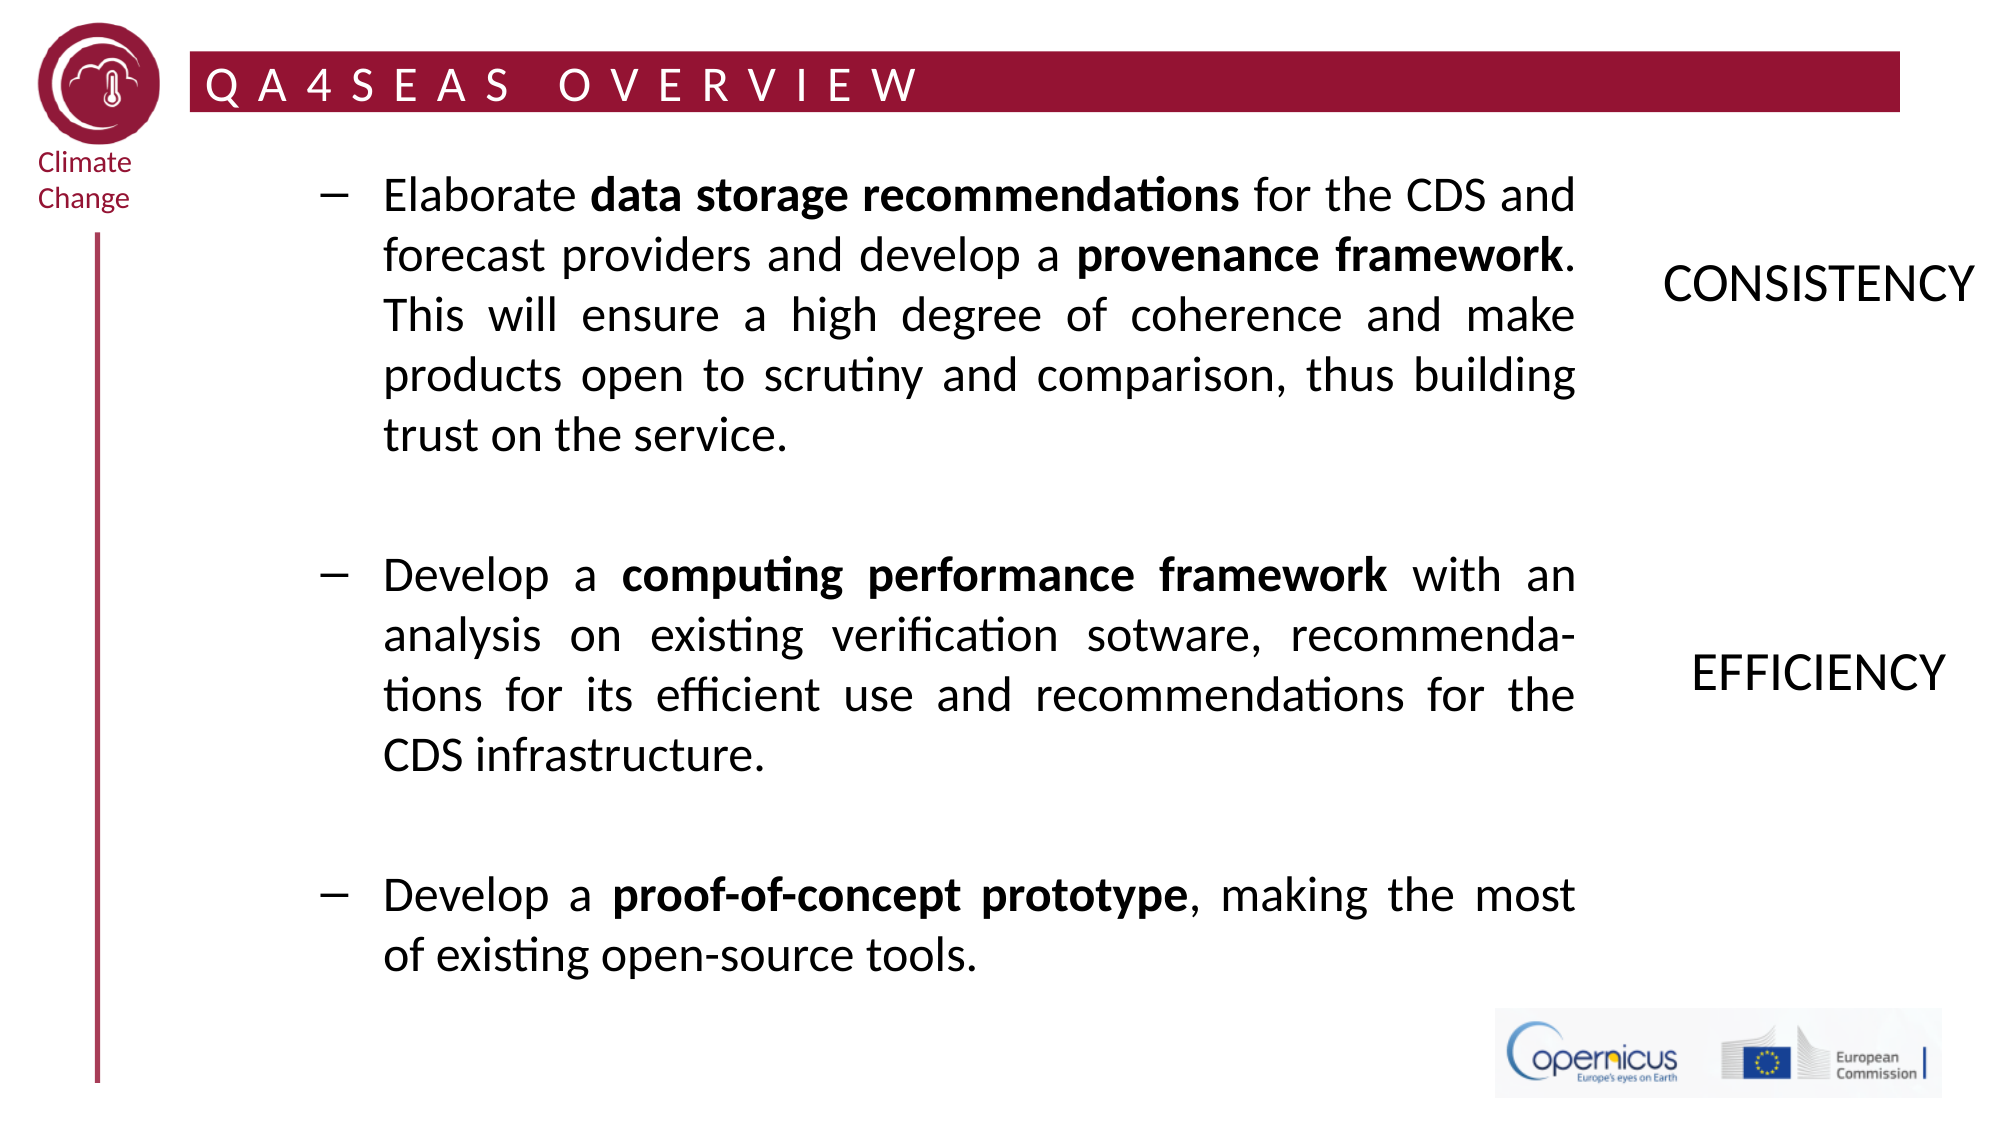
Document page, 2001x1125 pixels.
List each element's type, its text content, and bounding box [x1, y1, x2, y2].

picture [25, 4, 171, 155]
text_box Elaborate data storage recommendations for the CDS and forecast providers and develop a provenance framework. This will ensure a high degree of coherence and make products open to scrutiny and comparison, thus building trust on the service. Develop a computing performance framework with an analysis on existing verification sotware, recommenda-tions for its efficient use and recommendations for the CDS infrastructure. Develop a proof-of-concept prototype, making the most of existing open-source tools. [205, 154, 1592, 1125]
picture [1592, 1008, 1942, 1098]
text_box CONSISTENCY EFFICIENCY [1631, 160, 2000, 825]
title QA4SEAS OVERVIEW [189, 51, 1900, 113]
